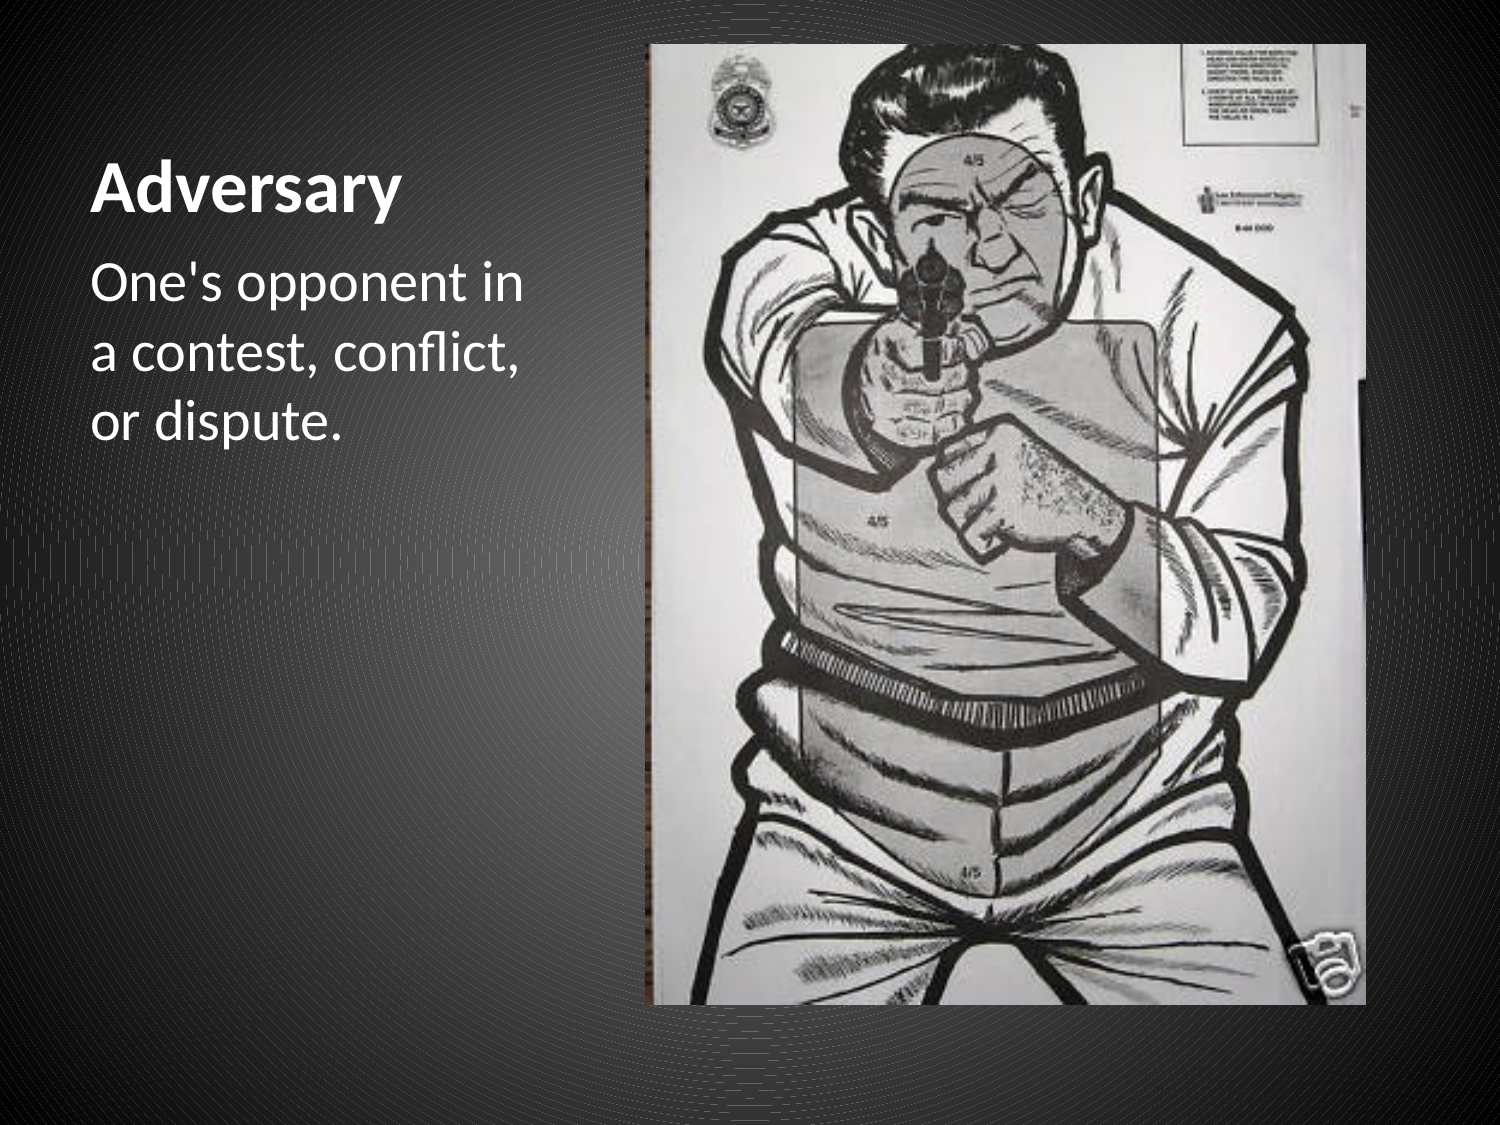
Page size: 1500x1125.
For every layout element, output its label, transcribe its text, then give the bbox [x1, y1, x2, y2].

title Adversary [75, 44, 569, 235]
list One's opponent in a contest, conflict, or dispute. [75, 235, 569, 1005]
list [586, 44, 1426, 1006]
